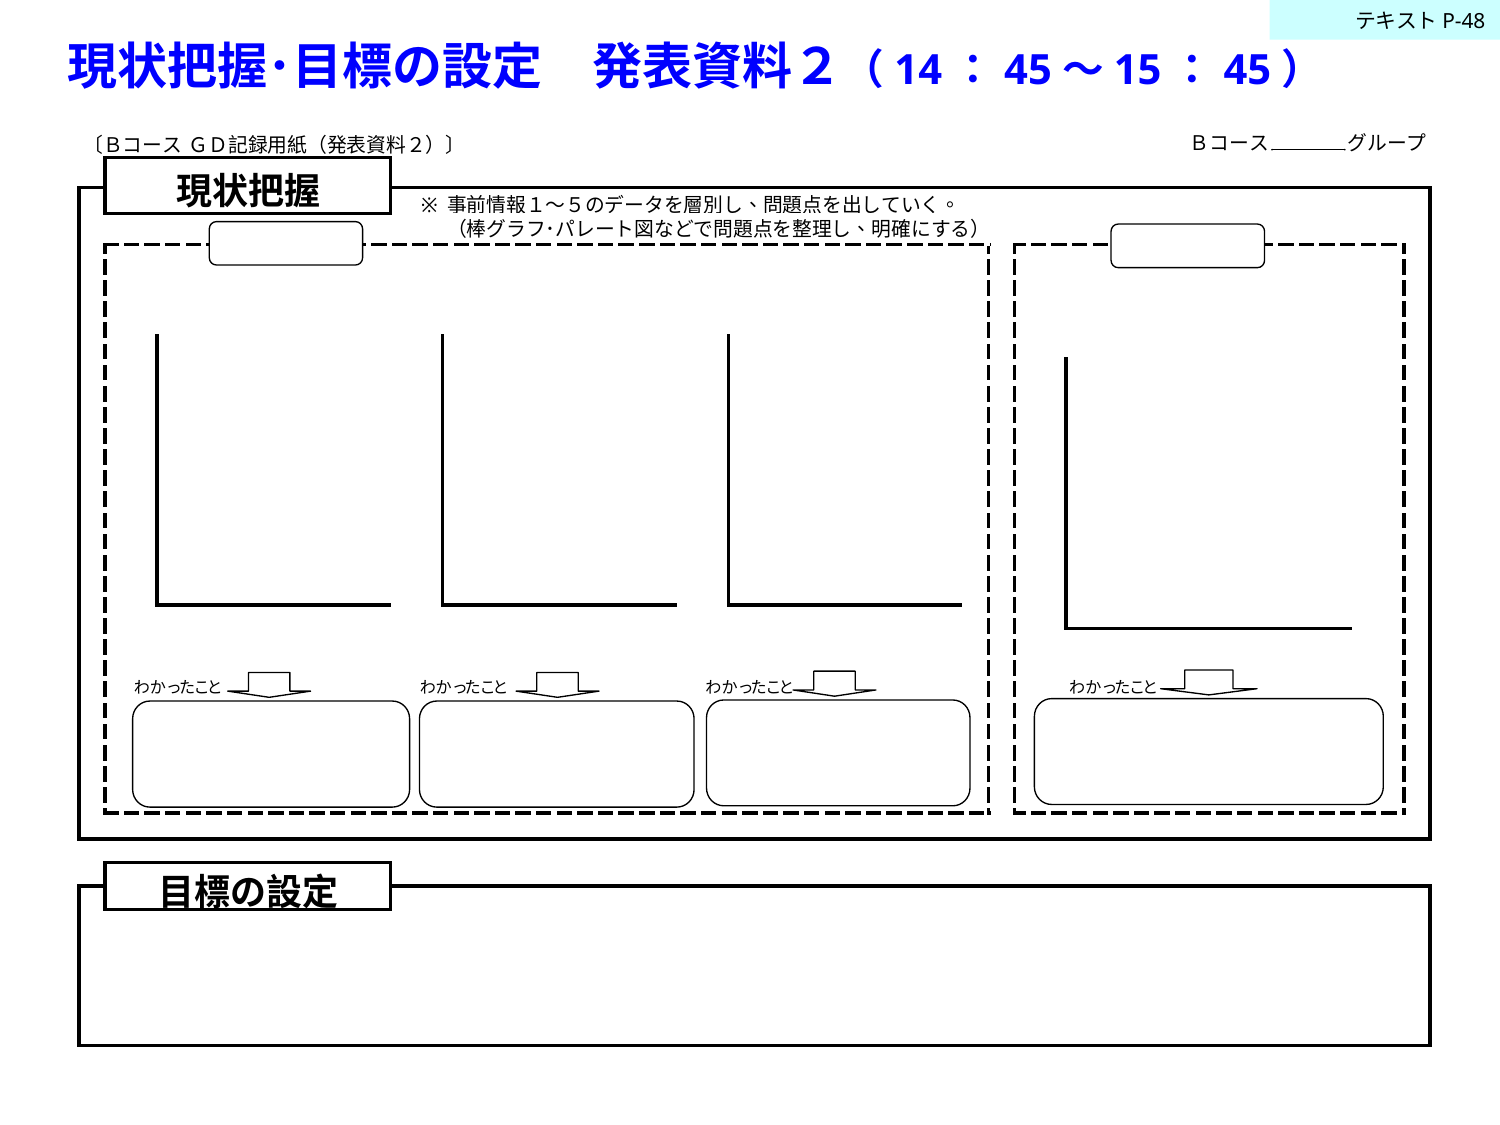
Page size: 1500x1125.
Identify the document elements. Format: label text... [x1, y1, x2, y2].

picture [61, 110, 1448, 1059]
text_box テキストP-48 [1269, 0, 1500, 40]
text_box 現状把握･目標の設定 発表資料２（14：45～15：45） [52, 26, 1375, 102]
